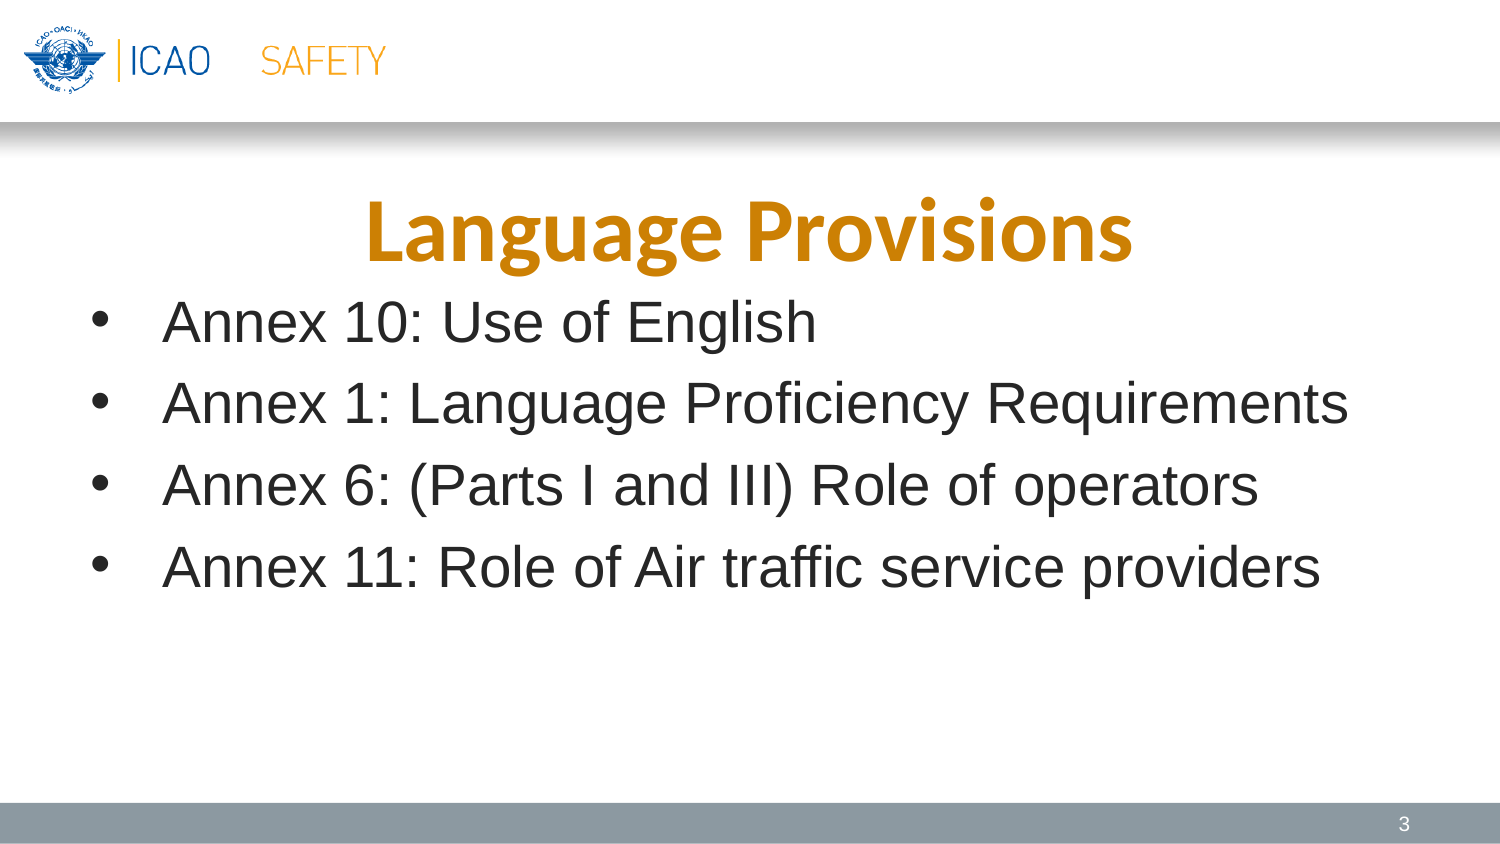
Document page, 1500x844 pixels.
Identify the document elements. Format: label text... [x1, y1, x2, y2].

picture [0, 0, 1500, 161]
list Annex 10: Use of English Annex 1: Language Proficiency Requirements Annex 6: (Parts I and III) Role of operators Annex 11: Role of Air traffic service providers [75, 276, 1425, 713]
title Language Provisions [75, 161, 1425, 276]
slide_number 3 [1074, 802, 1425, 844]
